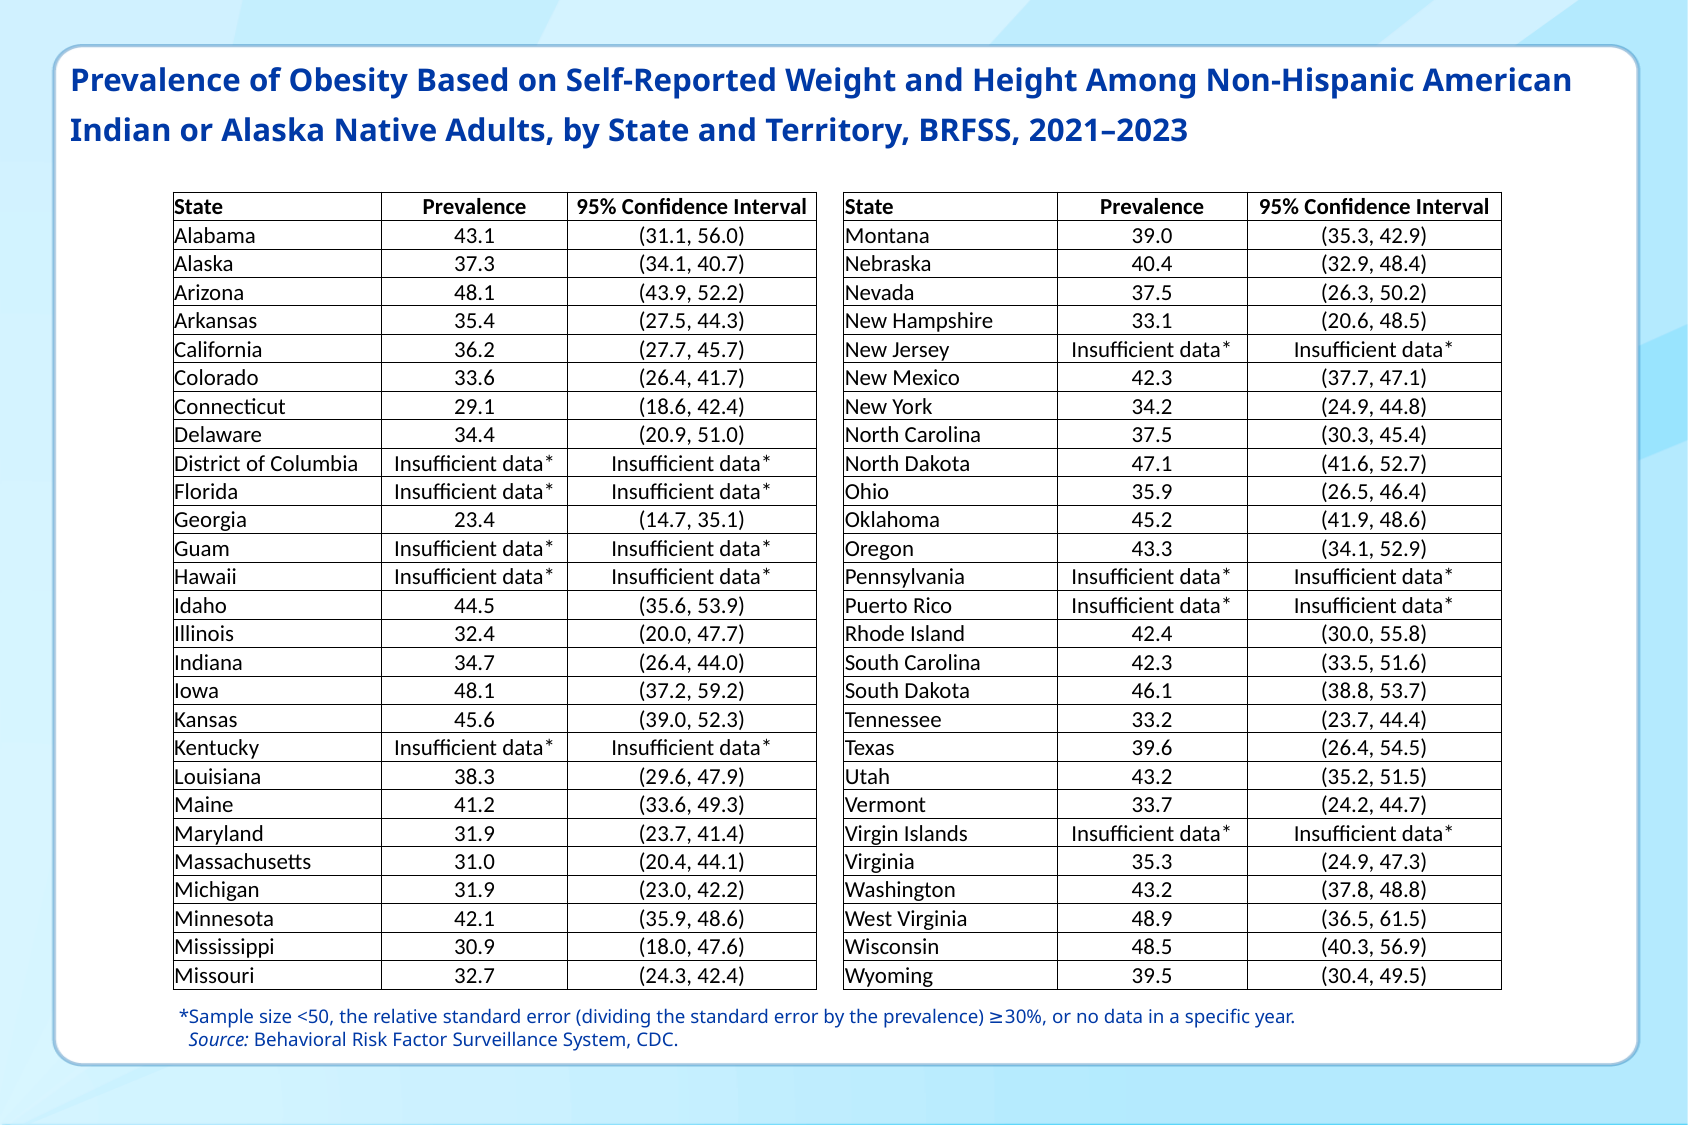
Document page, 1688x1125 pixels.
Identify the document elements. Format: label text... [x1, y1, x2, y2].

table_cell Arizona [174, 278, 381, 305]
table_cell 31.9 [382, 876, 567, 903]
table_cell 47.1 [1058, 449, 1247, 476]
table_cell Massachusetts [174, 847, 381, 875]
table_cell (33.6, 49.3) [568, 790, 816, 818]
table_cell 42.4 [1058, 620, 1247, 647]
table_cell Virginia [844, 847, 1057, 875]
table_cell Maryland [174, 819, 381, 846]
table_cell North Carolina [844, 420, 1057, 448]
table_cell Insufficient data* [1248, 563, 1501, 590]
table_cell (32.9, 48.4) [1248, 250, 1501, 277]
table_cell Rhode Island [844, 620, 1057, 647]
table_cell 39.5 [1058, 961, 1247, 989]
table_cell (30.4, 49.5) [1248, 961, 1501, 989]
title Prevalence of Obesity Based on Self-Reported Weight and Height Among Non-Hispanic American Indian or Alaska Native Adults, by State and Territory, BRFSS, 2021–2023 [55, 56, 1636, 155]
table_cell California [174, 335, 381, 362]
table_cell Insufficient data* [382, 563, 567, 590]
table_cell 48.1 [382, 278, 567, 305]
table_cell 33.6 [382, 363, 567, 391]
table_cell 35.9 [1058, 477, 1247, 505]
table_cell (37.8, 48.8) [1248, 876, 1501, 903]
table_cell Insufficient data* [568, 449, 816, 476]
table_cell (24.2, 44.7) [1248, 790, 1501, 818]
table_cell North Dakota [844, 449, 1057, 476]
table_cell 34.2 [1058, 392, 1247, 419]
picture [0, 0, 1688, 1125]
table_cell Insufficient data* [1248, 335, 1501, 362]
table_cell New Jersey [844, 335, 1057, 362]
table_cell (20.6, 48.5) [1248, 306, 1501, 334]
table_header 95% Confidence Interval [1248, 193, 1501, 220]
table_cell Nebraska [844, 250, 1057, 277]
table_cell Insufficient data* [1058, 563, 1247, 590]
table_cell Indiana [174, 648, 381, 676]
table_cell New York [844, 392, 1057, 419]
table_cell Insufficient data* [1058, 591, 1247, 619]
table_cell (35.3, 42.9) [1248, 221, 1501, 249]
table_cell Delaware [174, 420, 381, 448]
table_cell (37.7, 47.1) [1248, 363, 1501, 391]
table_cell (27.5, 44.3) [568, 306, 816, 334]
table_cell Oklahoma [844, 506, 1057, 533]
table_cell 32.7 [382, 961, 567, 989]
table_cell (41.9, 48.6) [1248, 506, 1501, 533]
table_cell Maine [174, 790, 381, 818]
table_cell (23.0, 42.2) [568, 876, 816, 903]
table_cell Utah [844, 762, 1057, 789]
table_cell 23.4 [382, 506, 567, 533]
table_cell Georgia [174, 506, 381, 533]
table_cell (36.5, 61.5) [1248, 904, 1501, 932]
table_cell Iowa [174, 677, 381, 704]
table_cell (27.7, 45.7) [568, 335, 816, 362]
table_cell 43.3 [1058, 534, 1247, 562]
table_cell (20.9, 51.0) [568, 420, 816, 448]
table_cell Insufficient data* [568, 534, 816, 562]
table_cell (29.6, 47.9) [568, 762, 816, 789]
table_cell (23.7, 41.4) [568, 819, 816, 846]
table_cell 33.1 [1058, 306, 1247, 334]
table_header Prevalence [1058, 193, 1247, 220]
table_cell 38.3 [382, 762, 567, 789]
table_cell Tennessee [844, 705, 1057, 732]
table_cell Insufficient data* [382, 477, 567, 505]
table_cell Oregon [844, 534, 1057, 562]
table_cell 48.1 [382, 677, 567, 704]
table_cell (40.3, 56.9) [1248, 933, 1501, 960]
table_cell Insufficient data* [382, 449, 567, 476]
table_cell Guam [174, 534, 381, 562]
table_header 95% Confidence Interval [568, 193, 816, 220]
table_cell 44.5 [382, 591, 567, 619]
table_cell Virgin Islands [844, 819, 1057, 846]
table_cell 34.7 [382, 648, 567, 676]
table_header State [844, 193, 1057, 220]
table_cell (14.7, 35.1) [568, 506, 816, 533]
table_cell (35.9, 48.6) [568, 904, 816, 932]
table_cell Florida [174, 477, 381, 505]
table_cell 30.9 [382, 933, 567, 960]
table_cell Alabama [174, 221, 381, 249]
table_cell Arkansas [174, 306, 381, 334]
table_cell Vermont [844, 790, 1057, 818]
table_cell Missouri [174, 961, 381, 989]
table_cell Louisiana [174, 762, 381, 789]
table_cell (35.2, 51.5) [1248, 762, 1501, 789]
table_cell Hawaii [174, 563, 381, 590]
table_cell (24.9, 44.8) [1248, 392, 1501, 419]
table_cell (35.6, 53.9) [568, 591, 816, 619]
table_cell 35.3 [1058, 847, 1247, 875]
table_cell Idaho [174, 591, 381, 619]
table_cell District of Columbia [174, 449, 381, 476]
table_cell Texas [844, 733, 1057, 761]
table_cell 29.1 [382, 392, 567, 419]
table_cell Kentucky [174, 733, 381, 761]
table_cell 46.1 [1058, 677, 1247, 704]
table_cell Colorado [174, 363, 381, 391]
table_cell (18.6, 42.4) [568, 392, 816, 419]
table_cell 33.2 [1058, 705, 1247, 732]
table_cell 42.1 [382, 904, 567, 932]
table_cell (38.8, 53.7) [1248, 677, 1501, 704]
table_cell Insufficient data* [382, 534, 567, 562]
table_cell 42.3 [1058, 648, 1247, 676]
table_cell 45.2 [1058, 506, 1247, 533]
table_cell (20.0, 47.7) [568, 620, 816, 647]
table_cell Insufficient data* [1248, 819, 1501, 846]
table_cell 36.2 [382, 335, 567, 362]
table_cell (43.9, 52.2) [568, 278, 816, 305]
table_header State [174, 193, 381, 220]
table_cell (30.3, 45.4) [1248, 420, 1501, 448]
table_cell 31.0 [382, 847, 567, 875]
table_cell Insufficient data* [568, 733, 816, 761]
table_cell New Mexico [844, 363, 1057, 391]
table_cell 39.6 [1058, 733, 1247, 761]
table_cell 43.2 [1058, 762, 1247, 789]
table_cell (31.1, 56.0) [568, 221, 816, 249]
table_cell 37.5 [1058, 278, 1247, 305]
table_cell (26.4, 54.5) [1248, 733, 1501, 761]
table_cell Insufficient data* [568, 563, 816, 590]
table_cell 37.3 [382, 250, 567, 277]
table_cell Connecticut [174, 392, 381, 419]
table_cell 43.1 [382, 221, 567, 249]
table_cell (33.5, 51.6) [1248, 648, 1501, 676]
table_cell 43.2 [1058, 876, 1247, 903]
table_cell (30.0, 55.8) [1248, 620, 1501, 647]
table_cell (26.3, 50.2) [1248, 278, 1501, 305]
table_cell (39.0, 52.3) [568, 705, 816, 732]
table_cell Washington [844, 876, 1057, 903]
table_cell (26.5, 46.4) [1248, 477, 1501, 505]
table_cell Insufficient data* [1248, 591, 1501, 619]
table_cell 34.4 [382, 420, 567, 448]
table_cell Alaska [174, 250, 381, 277]
table_cell (37.2, 59.2) [568, 677, 816, 704]
table_cell 33.7 [1058, 790, 1247, 818]
table_cell Insufficient data* [382, 733, 567, 761]
text_box *Sample size <50, the relative standard error (dividing the standard error by the prevalence) ≥30%, or no data in a specific year. Source: Behavioral Risk Factor Surveillance System, CDC. [107, 997, 1437, 1058]
table_cell 40.4 [1058, 250, 1247, 277]
table_cell (24.3, 42.4) [568, 961, 816, 989]
table_cell 45.6 [382, 705, 567, 732]
table_cell 48.5 [1058, 933, 1247, 960]
table_cell Insufficient data* [1058, 819, 1247, 846]
table_cell 39.0 [1058, 221, 1247, 249]
table_cell (26.4, 41.7) [568, 363, 816, 391]
table_cell Mississippi [174, 933, 381, 960]
table_cell (34.1, 40.7) [568, 250, 816, 277]
table_cell (34.1, 52.9) [1248, 534, 1501, 562]
table_cell (24.9, 47.3) [1248, 847, 1501, 875]
table_cell Insufficient data* [568, 477, 816, 505]
table_cell (26.4, 44.0) [568, 648, 816, 676]
table_cell 41.2 [382, 790, 567, 818]
table_cell Kansas [174, 705, 381, 732]
table_cell Nevada [844, 278, 1057, 305]
table_cell Michigan [174, 876, 381, 903]
table_cell New Hampshire [844, 306, 1057, 334]
table_cell Montana [844, 221, 1057, 249]
table_cell (23.7, 44.4) [1248, 705, 1501, 732]
table_header Prevalence [382, 193, 567, 220]
table_cell (20.4, 44.1) [568, 847, 816, 875]
table_cell Ohio [844, 477, 1057, 505]
table_cell Minnesota [174, 904, 381, 932]
table_cell West Virginia [844, 904, 1057, 932]
table_cell Pennsylvania [844, 563, 1057, 590]
table_cell 32.4 [382, 620, 567, 647]
table_cell 48.9 [1058, 904, 1247, 932]
table_cell South Dakota [844, 677, 1057, 704]
table_cell Insufficient data* [1058, 335, 1247, 362]
table_cell South Carolina [844, 648, 1057, 676]
table_cell 31.9 [382, 819, 567, 846]
table_cell Illinois [174, 620, 381, 647]
table_cell Wisconsin [844, 933, 1057, 960]
table_cell 35.4 [382, 306, 567, 334]
table_cell 37.5 [1058, 420, 1247, 448]
table_cell Wyoming [844, 961, 1057, 989]
table_cell 42.3 [1058, 363, 1247, 391]
table_cell (18.0, 47.6) [568, 933, 816, 960]
table_cell Puerto Rico [844, 591, 1057, 619]
table_cell (41.6, 52.7) [1248, 449, 1501, 476]
